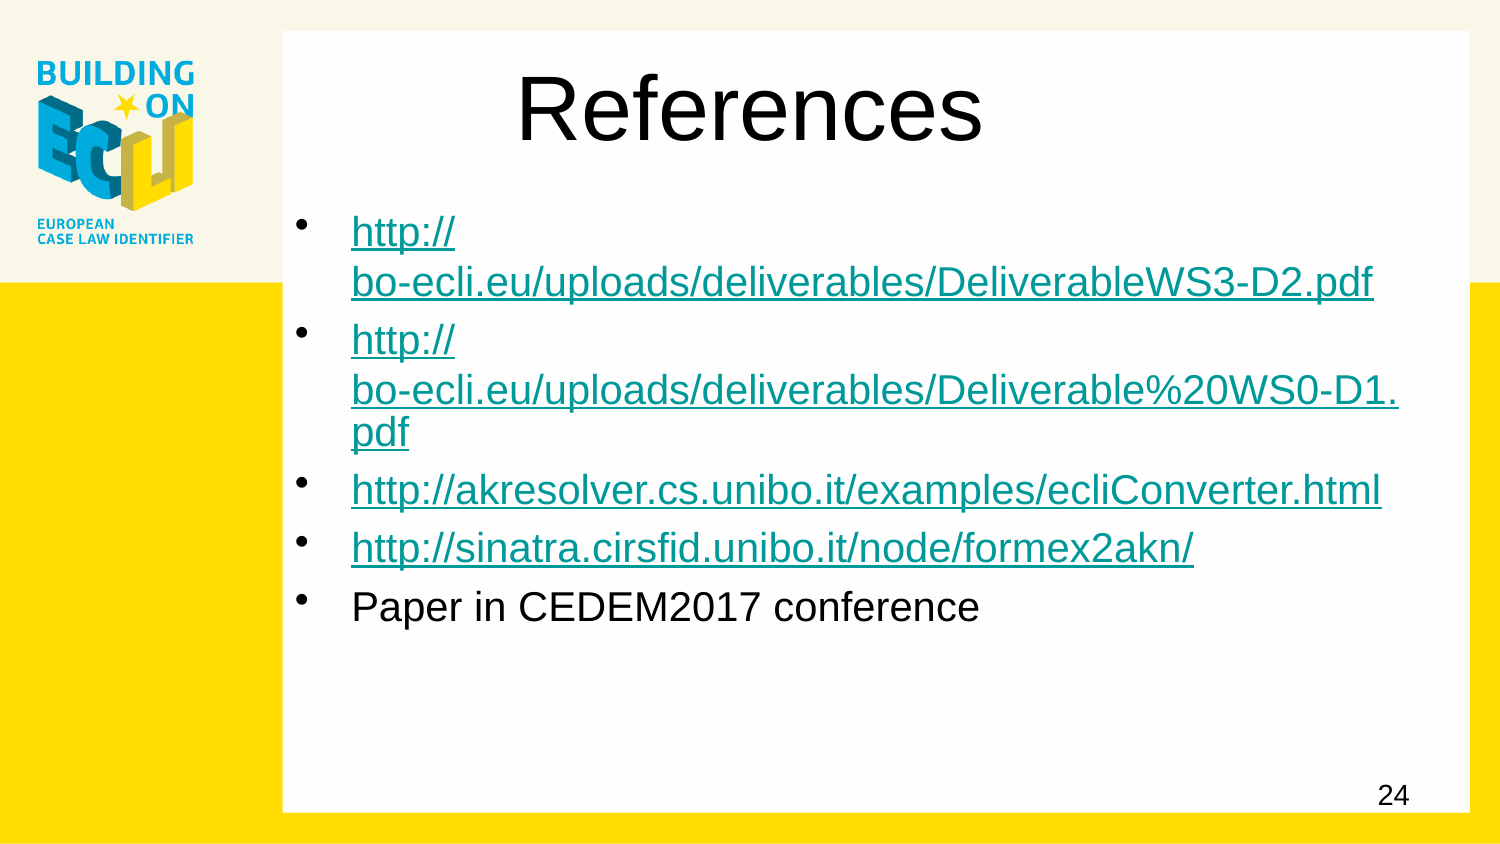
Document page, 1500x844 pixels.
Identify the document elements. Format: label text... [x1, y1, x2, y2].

slide_number 24 [1074, 768, 1425, 828]
picture [0, 0, 1500, 844]
title References [74, 33, 1426, 175]
list http://bo-ecli.eu/uploads/deliverables/DeliverableWS3-D2.pdf http://bo-ecli.eu/uploads/deliverables/Deliverable%20WS0-D1.pdf http://akresolver.cs.unibo.it/examples/ecliConverter.html http://sinatra.cirsfid.unibo.it/node/formex2akn/ Paper in CEDEM2017 conference [279, 196, 1426, 754]
